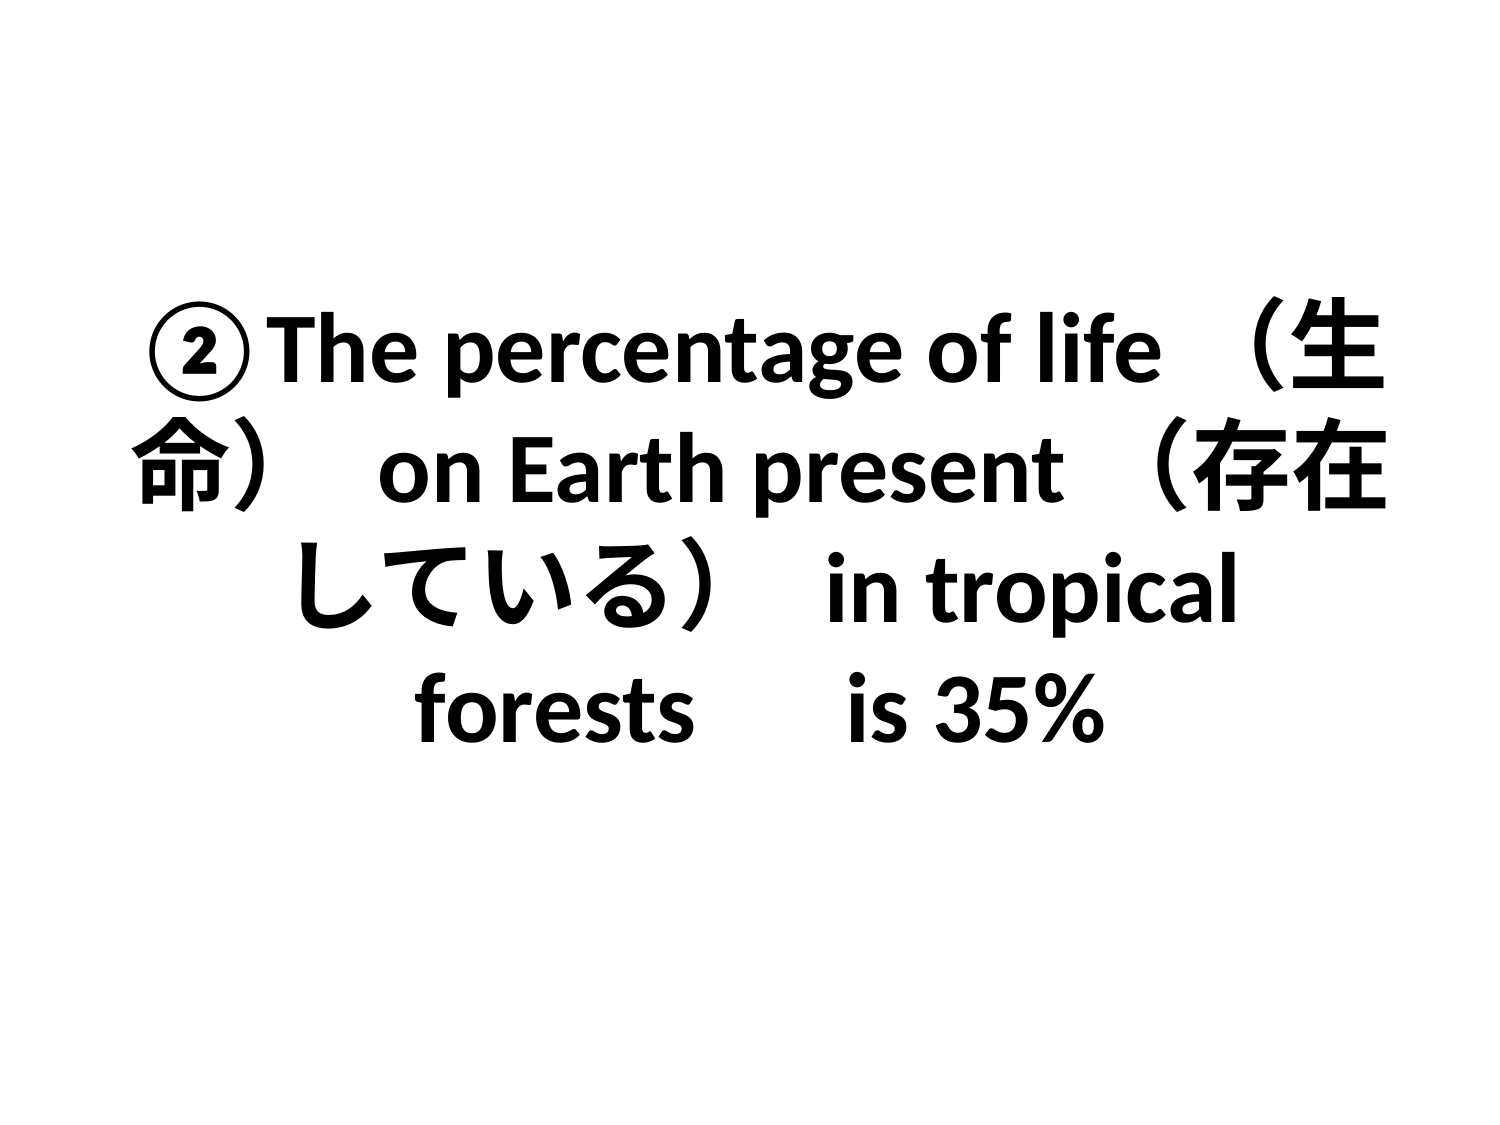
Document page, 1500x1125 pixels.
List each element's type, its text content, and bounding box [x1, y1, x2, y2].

title ②The percentage of life（生命） on Earth present（存在している） in tropical forests is 35% [75, 45, 1447, 1000]
